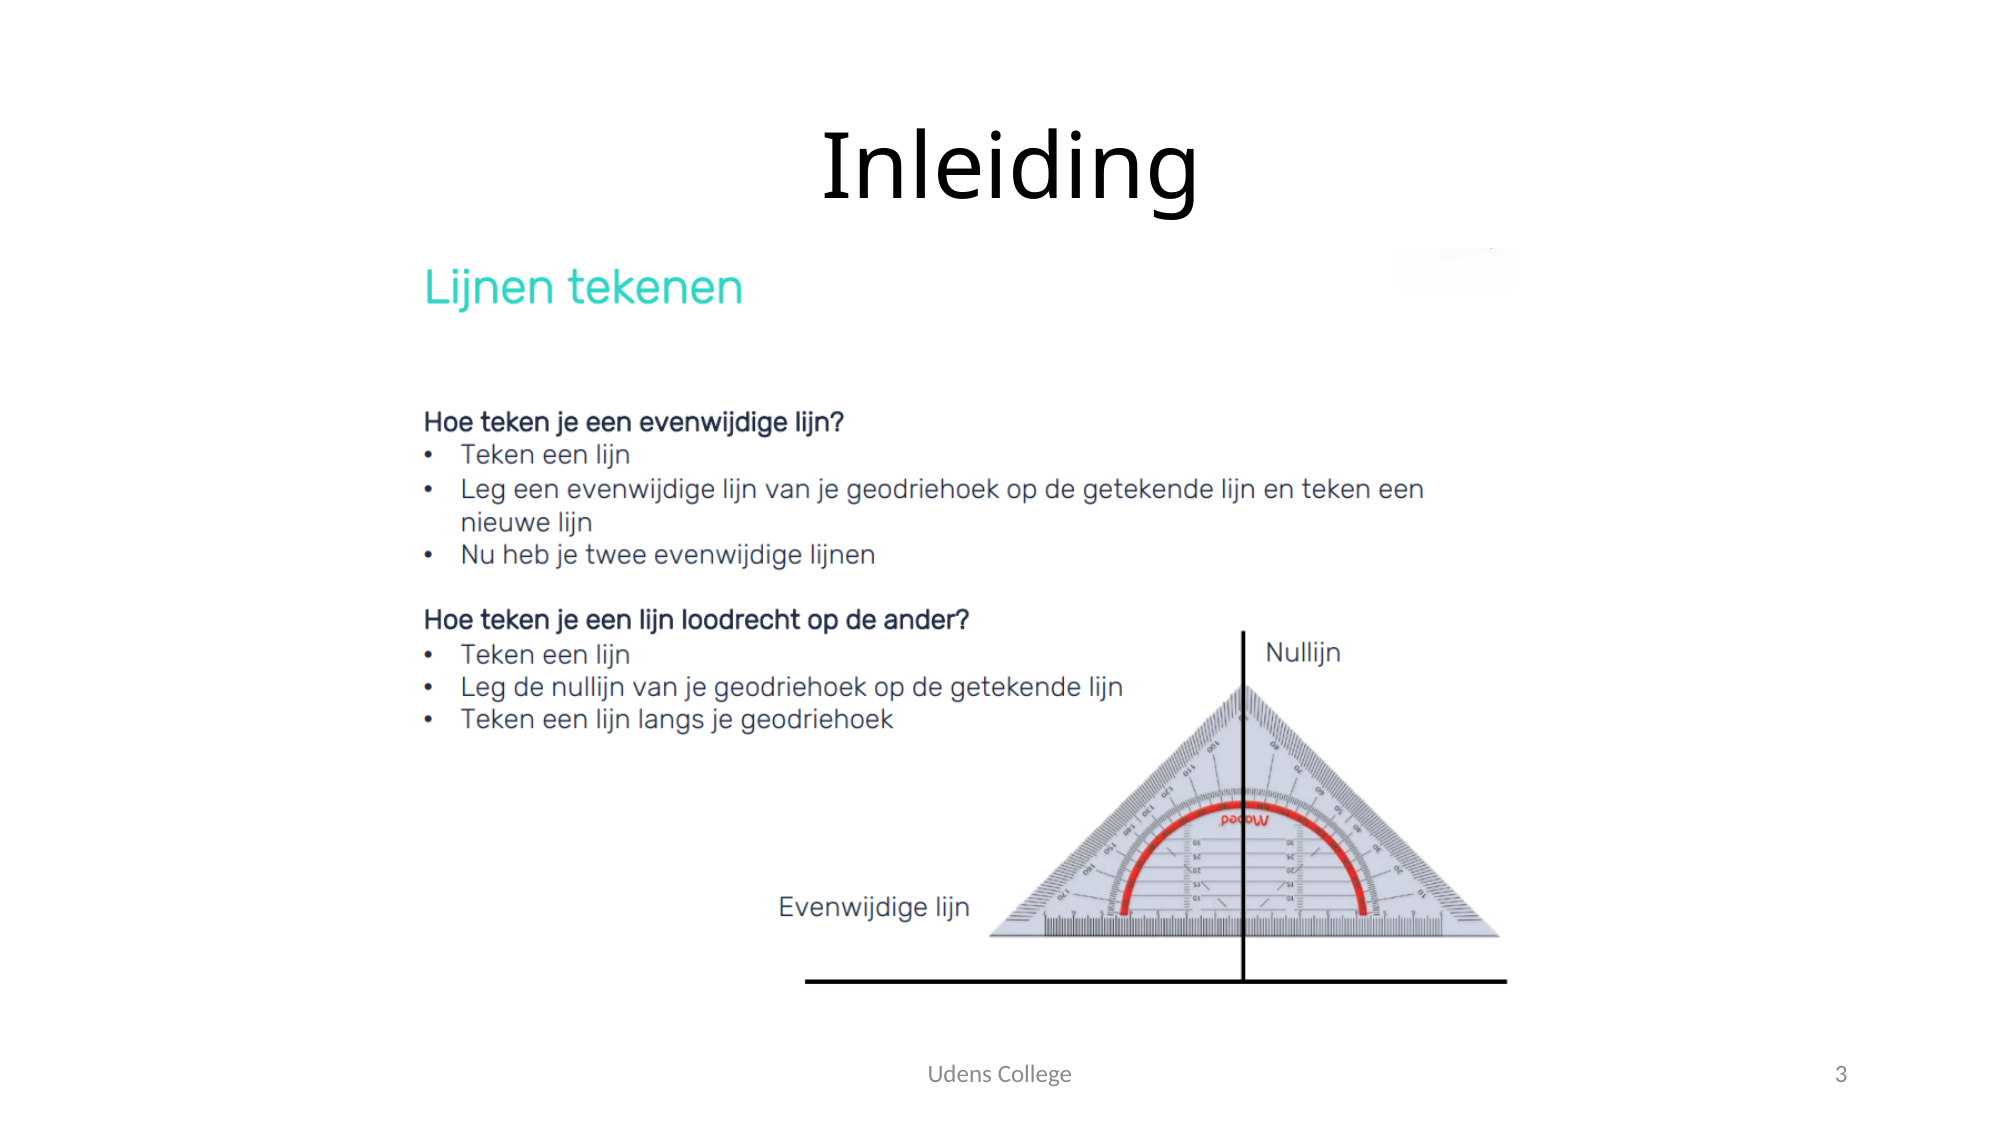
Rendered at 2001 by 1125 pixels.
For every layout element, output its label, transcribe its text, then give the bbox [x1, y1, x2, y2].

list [413, 248, 1513, 1014]
title Inleiding [137, 59, 1863, 278]
slide_number 3 [1412, 1042, 1863, 1103]
footer Udens College [662, 1042, 1338, 1103]
